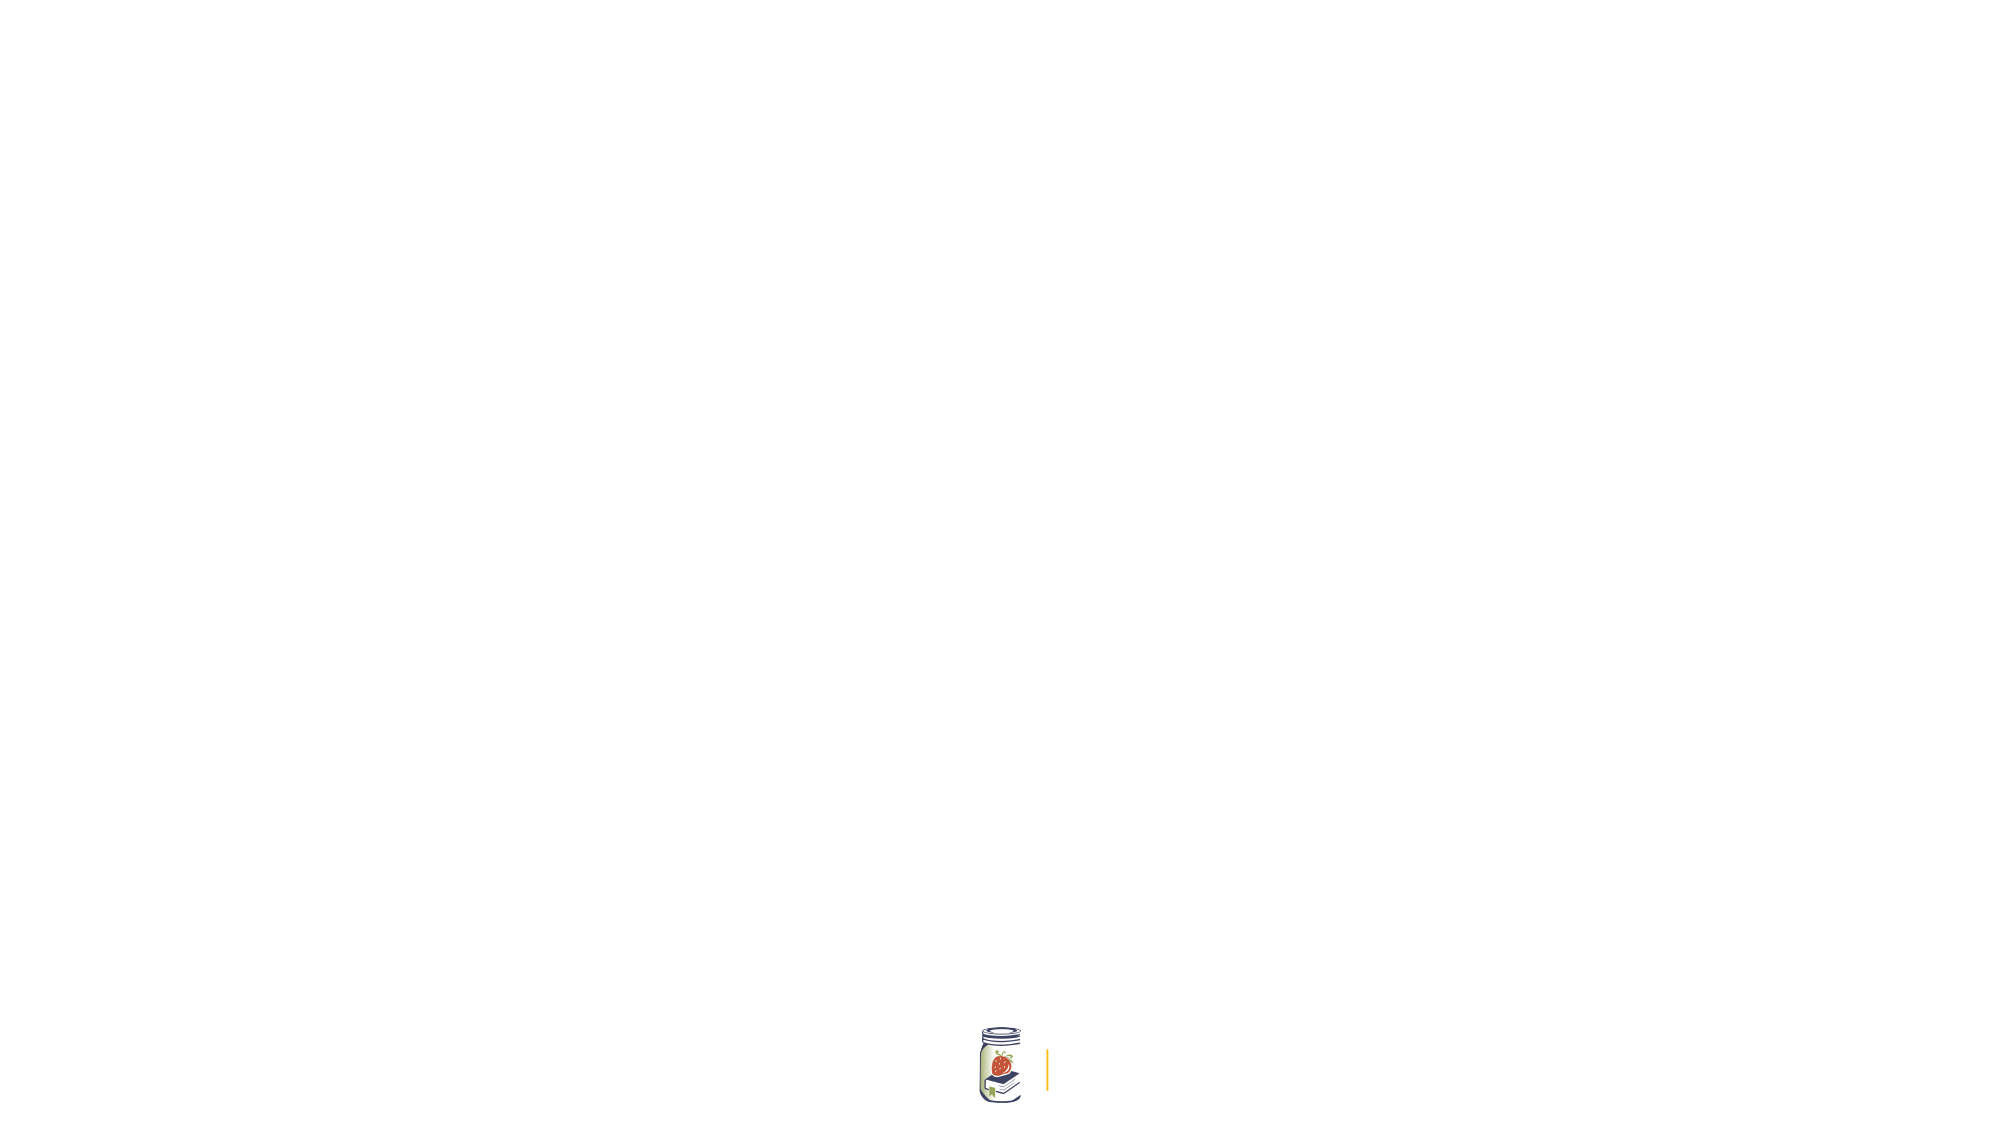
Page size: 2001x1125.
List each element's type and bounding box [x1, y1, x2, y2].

picture [922, 989, 1963, 1125]
